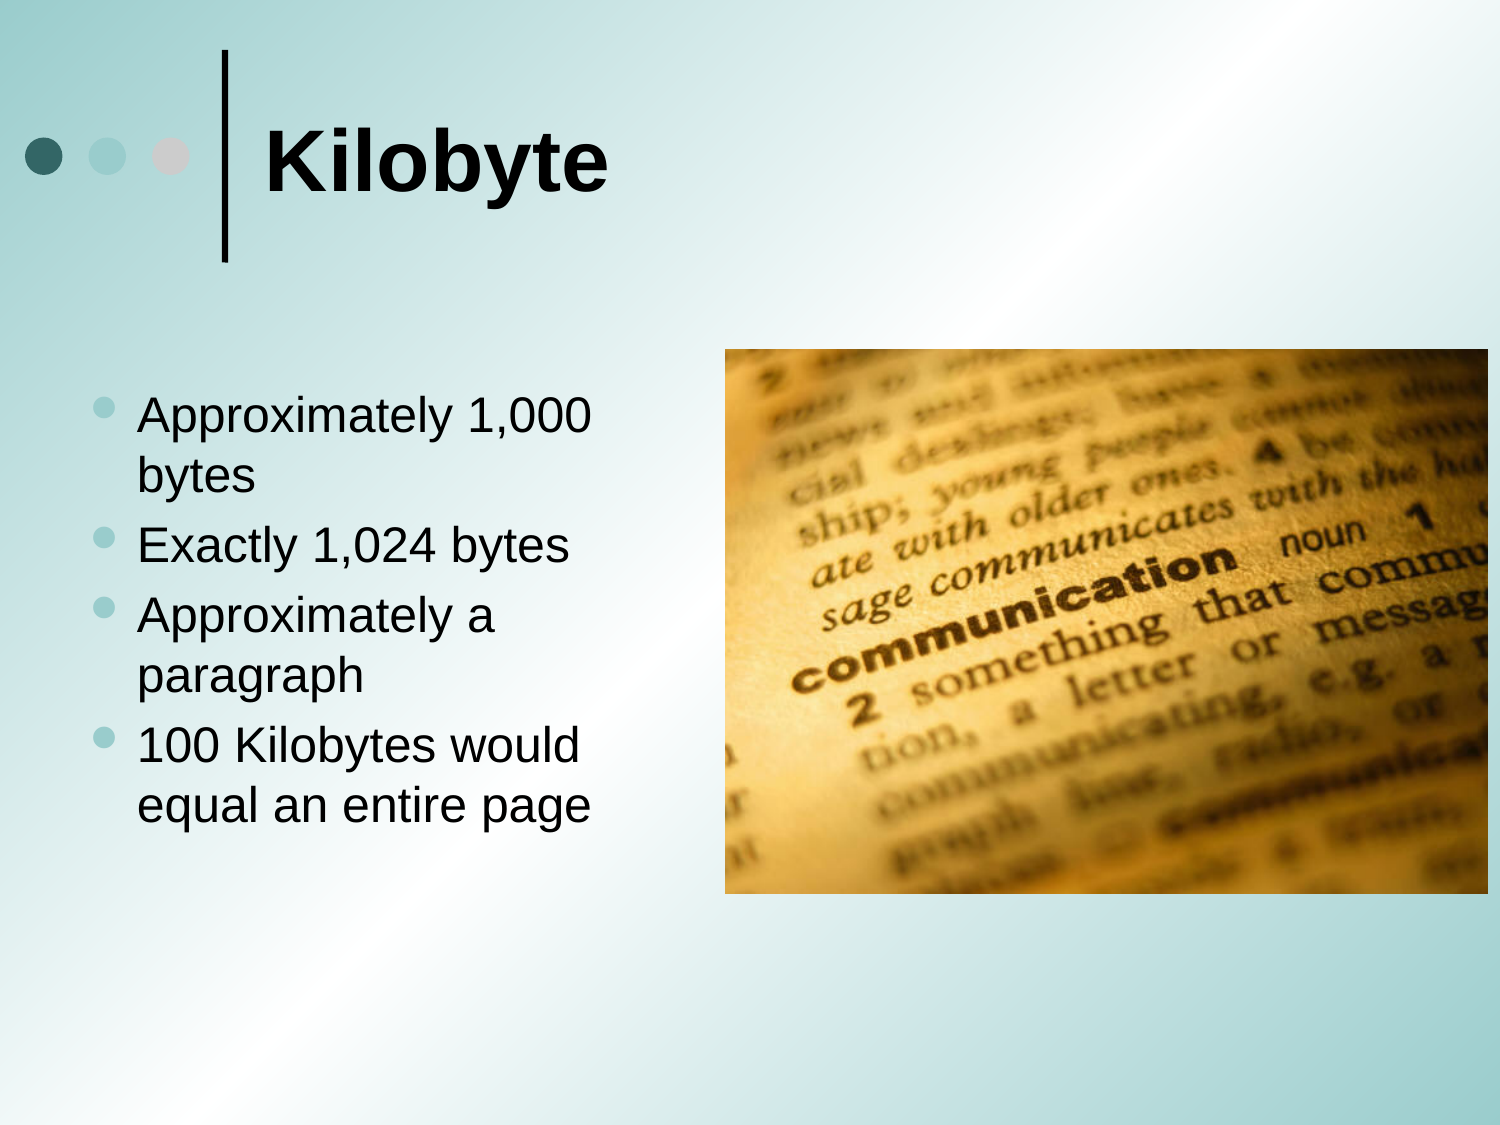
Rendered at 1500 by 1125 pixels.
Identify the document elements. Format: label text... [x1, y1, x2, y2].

list Approximately 1,000 bytes Exactly 1,024 bytes Approximately a paragraph 100 Kilobytes would equal an entire page [0, 299, 713, 976]
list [724, 349, 1488, 894]
title Kilobyte [249, 30, 1401, 282]
